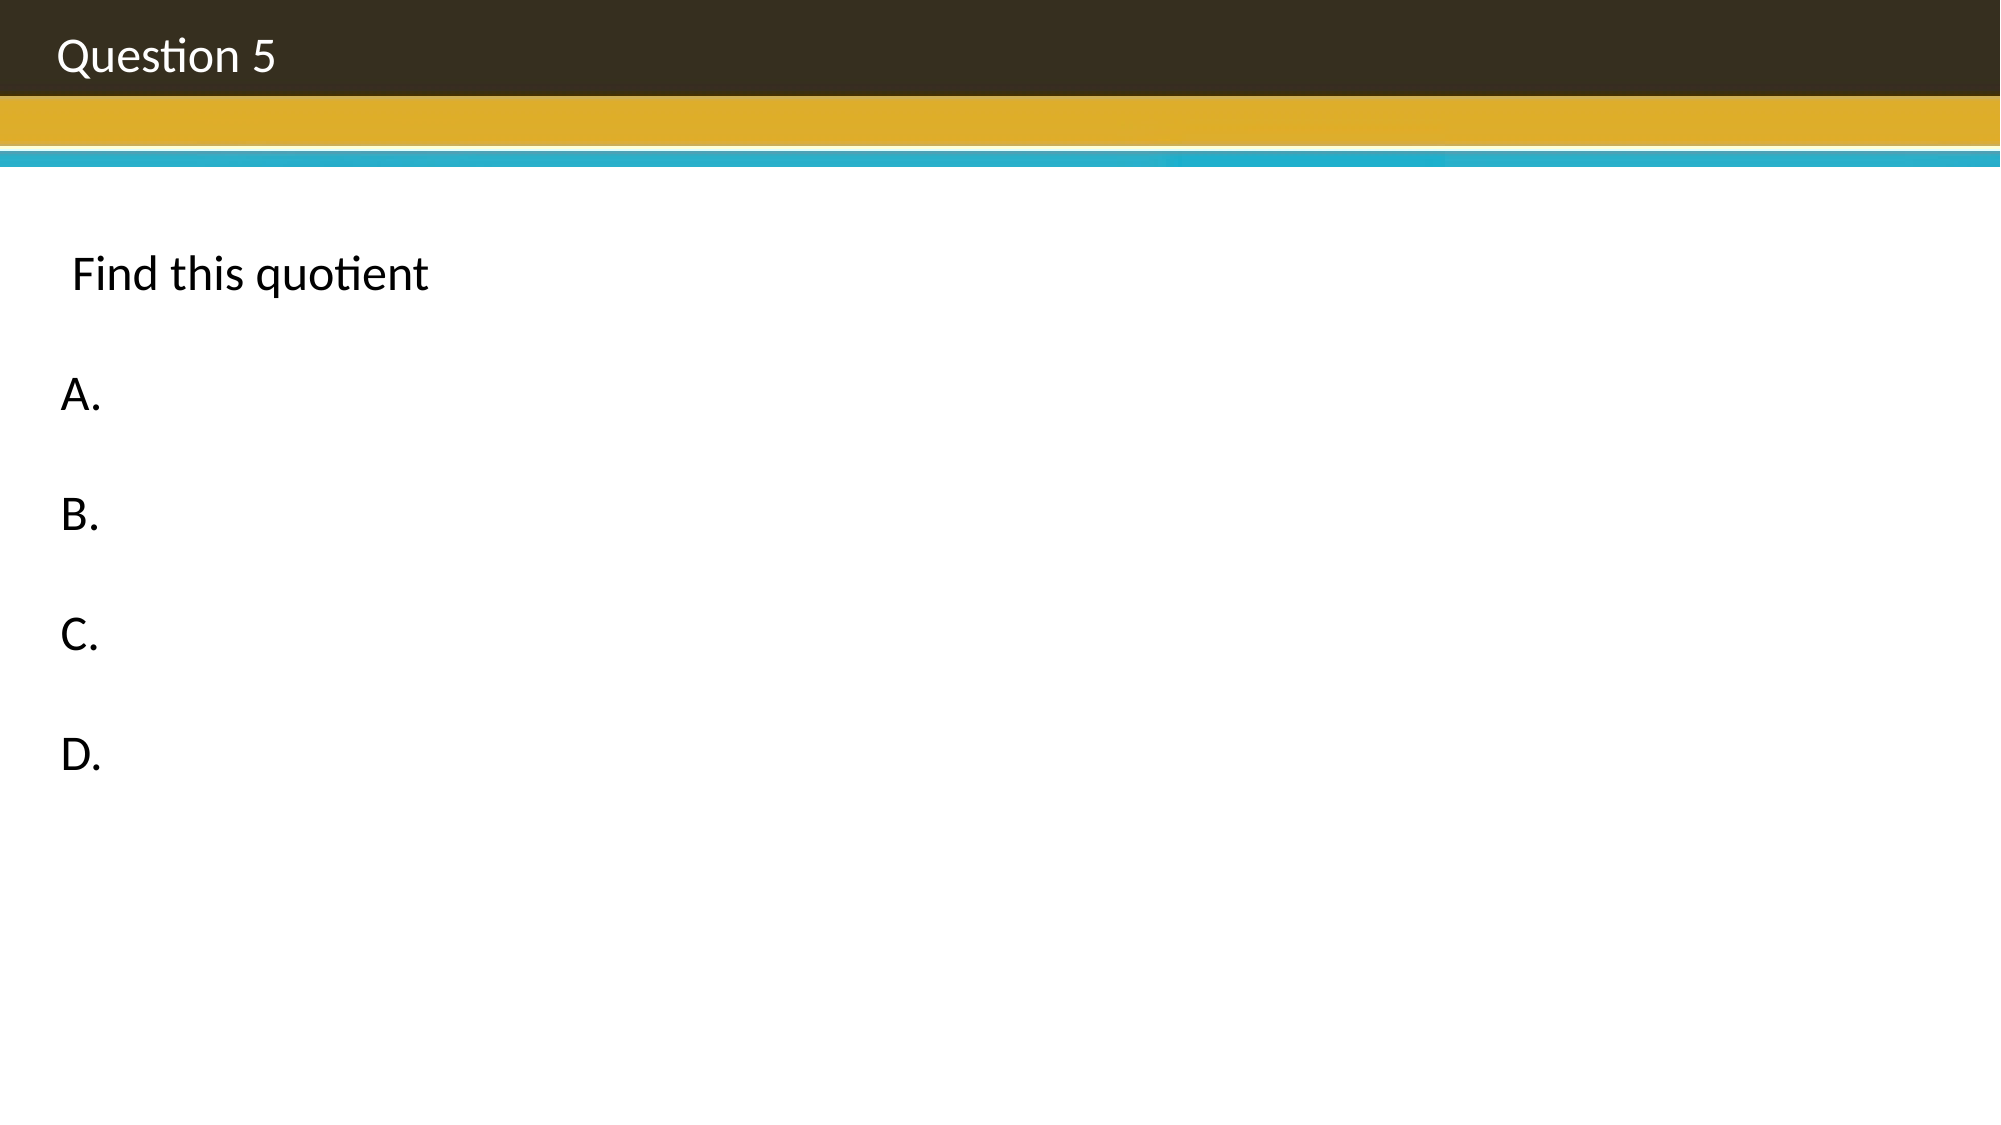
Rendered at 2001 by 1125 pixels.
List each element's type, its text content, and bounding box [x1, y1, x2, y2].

picture [0, 0, 2000, 167]
text_box Question 5 [41, 14, 293, 90]
